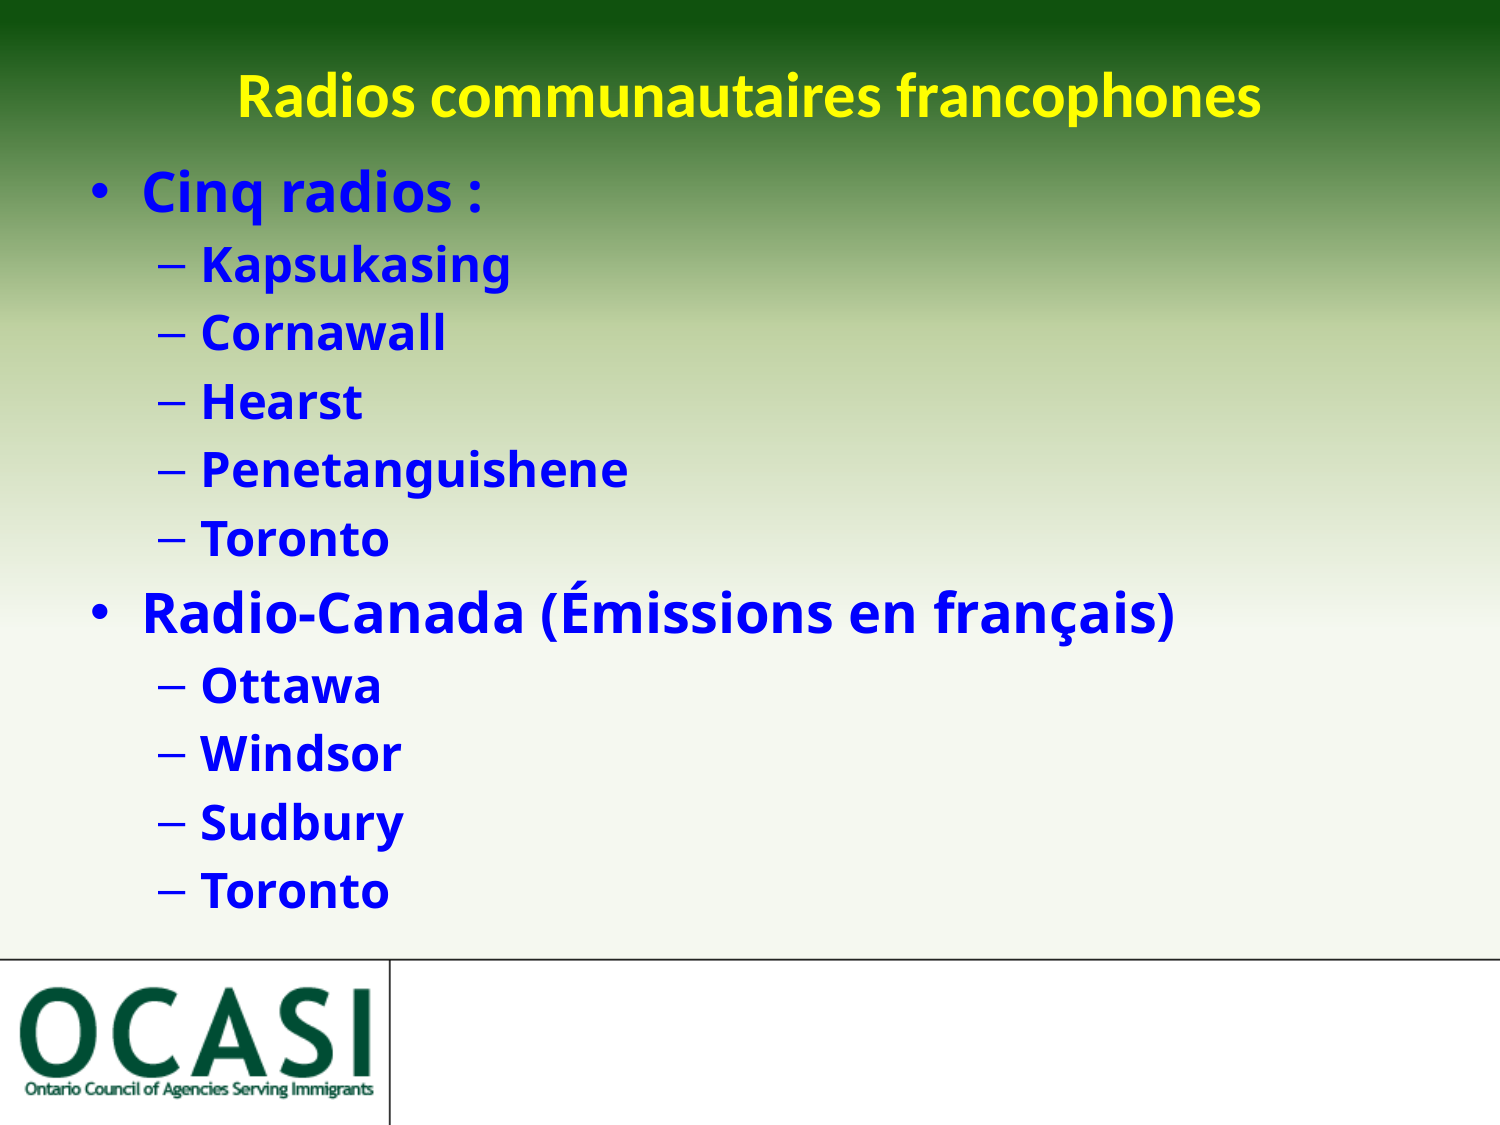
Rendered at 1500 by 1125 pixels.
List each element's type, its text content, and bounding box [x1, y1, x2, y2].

title Radios communautaires francophones [75, 45, 1425, 149]
list Cinq radios : Kapsukasing Cornawall Hearst Penetanguishene Toronto Radio-Canada (Émissions en français) Ottawa Windsor Sudbury Toronto [75, 149, 1425, 929]
picture [0, 0, 1500, 1125]
